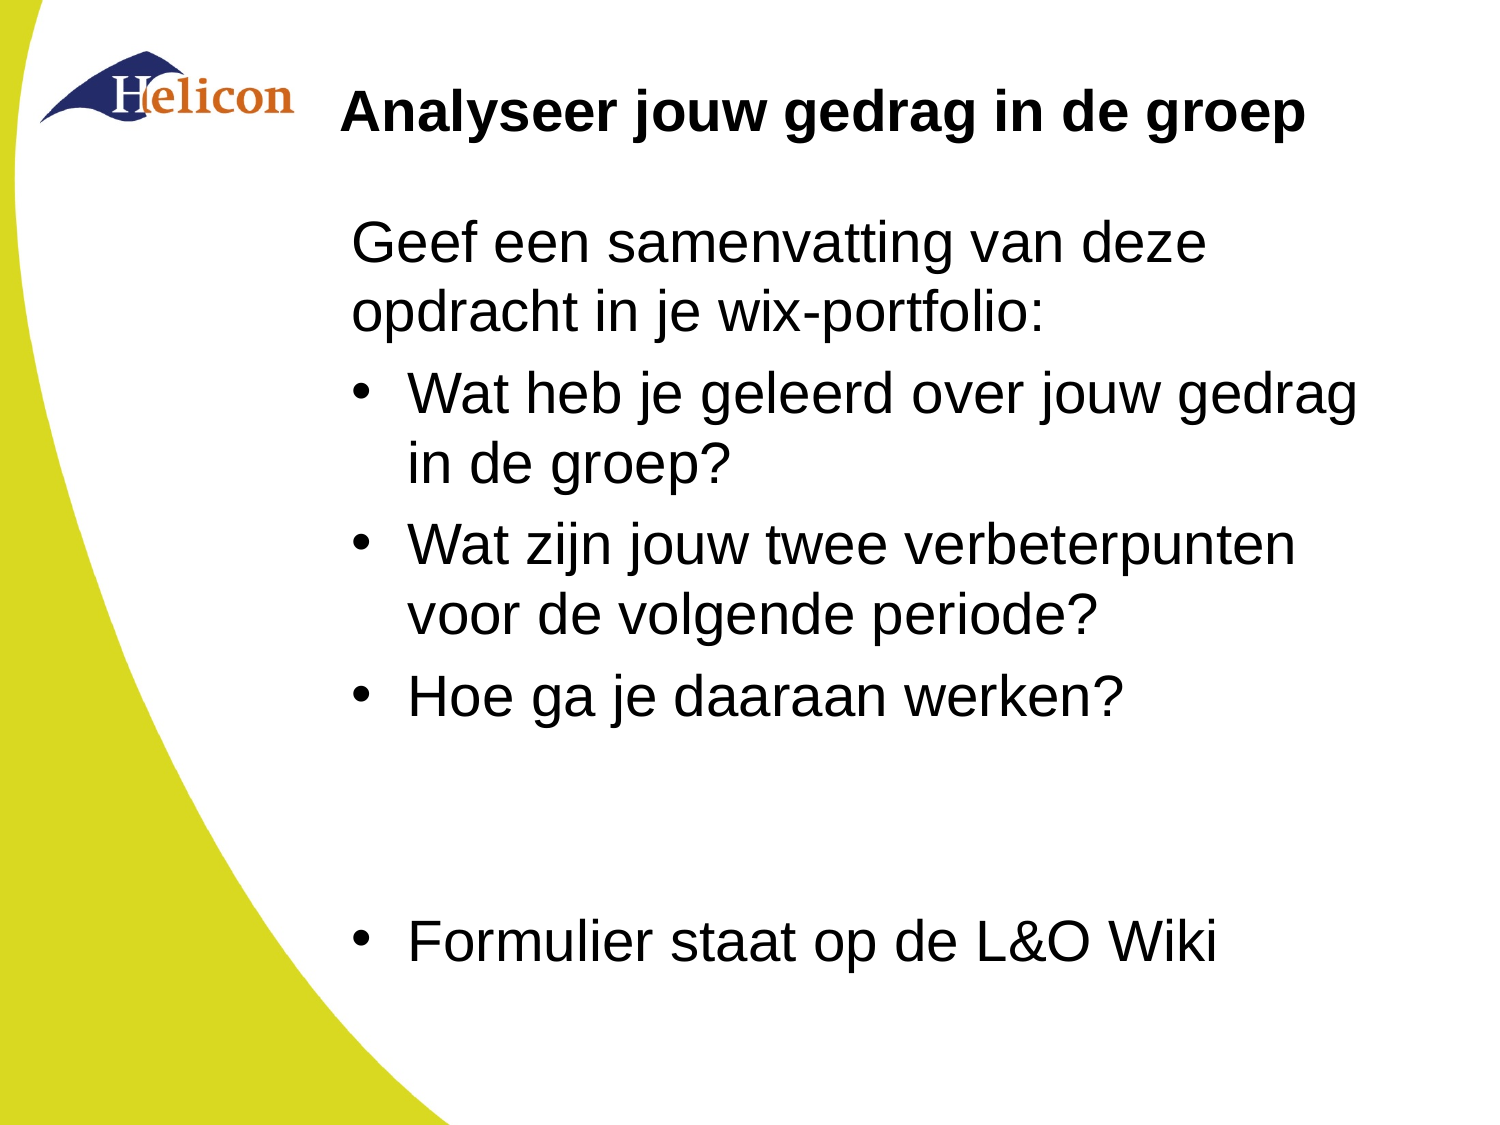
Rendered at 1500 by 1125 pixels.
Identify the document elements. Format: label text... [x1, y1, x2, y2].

picture [0, 0, 1500, 1125]
title Analyseer jouw gedrag in de groep [324, 54, 1415, 161]
list Geef een samenvatting van deze opdracht in je wix-portfolio: Wat heb je geleerd over jouw gedrag in de groep? Wat zijn jouw twee verbeterpunten voor de volgende periode? Hoe ga je daaraan werken? Formulier staat op de L&O Wiki [336, 196, 1425, 1005]
